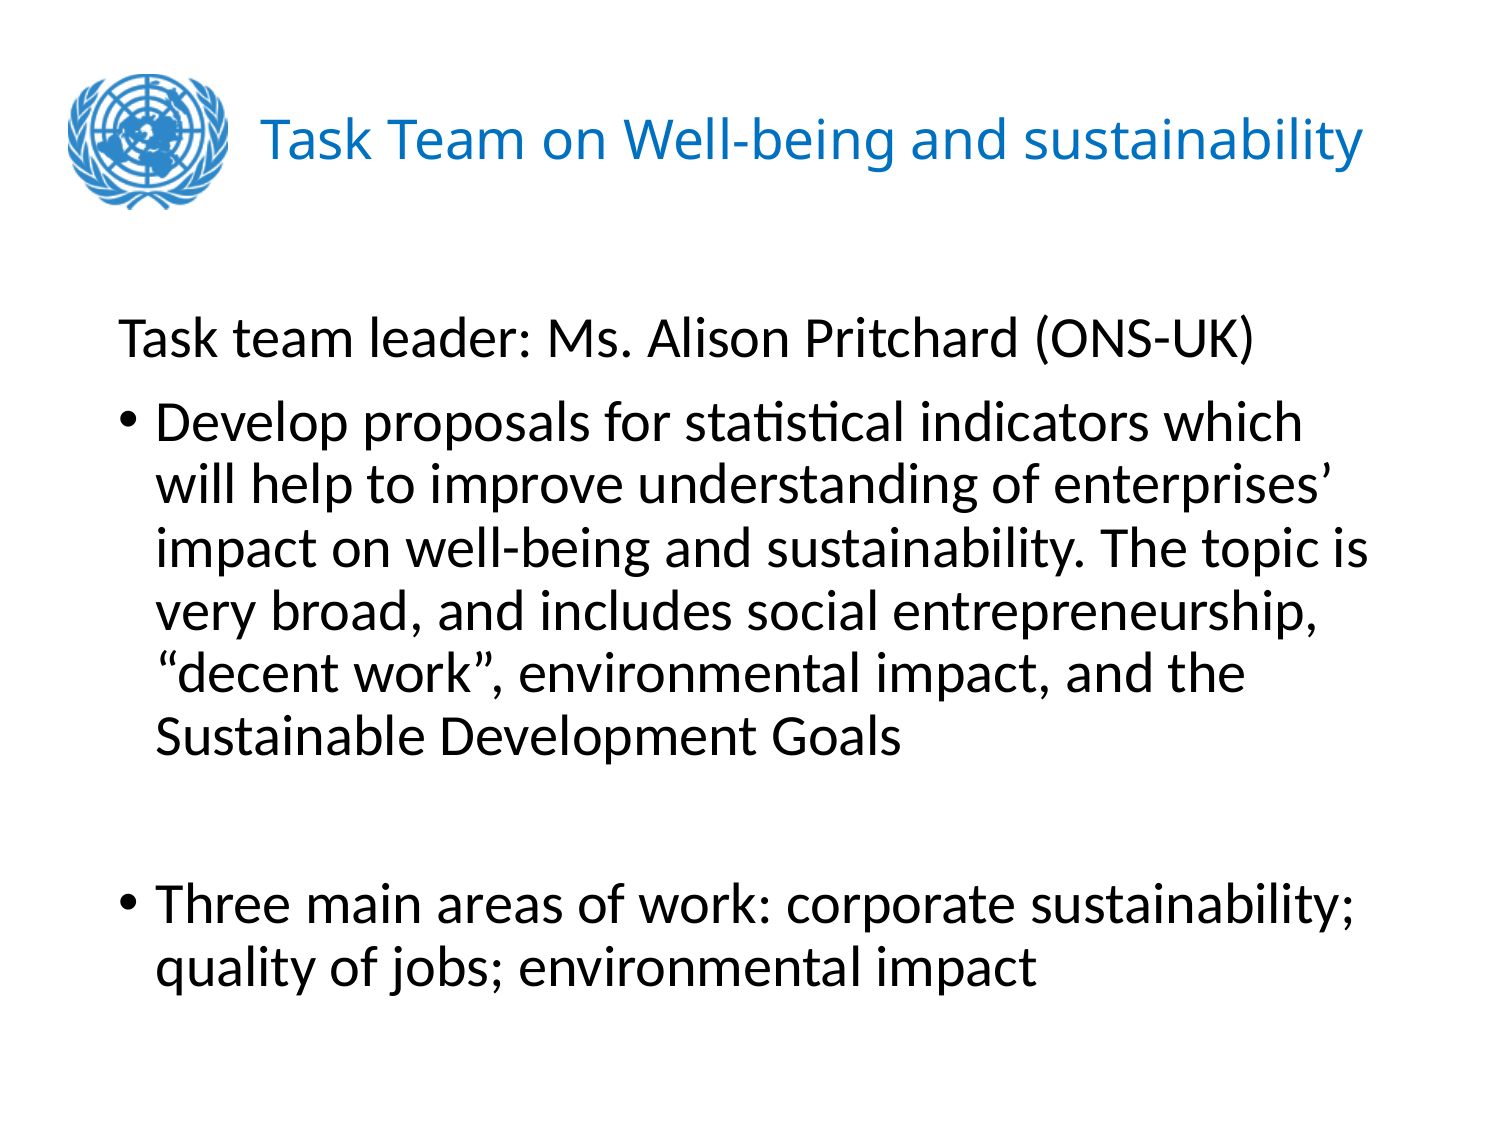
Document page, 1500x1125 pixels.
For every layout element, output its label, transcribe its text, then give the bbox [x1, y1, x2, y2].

list Task team leader: Ms. Alison Pritchard (ONS-UK) Develop proposals for statistical indicators which will help to improve understanding of enterprises’ impact on well-being and sustainability. The topic is very broad, and includes social entrepreneurship, “decent work”, environmental impact, and the Sustainable Development Goals Three main areas of work: corporate sustainability; quality of jobs; environmental impact [103, 299, 1397, 1014]
picture [68, 74, 228, 210]
title Task Team on Well-being and sustainability [245, 74, 1397, 210]
